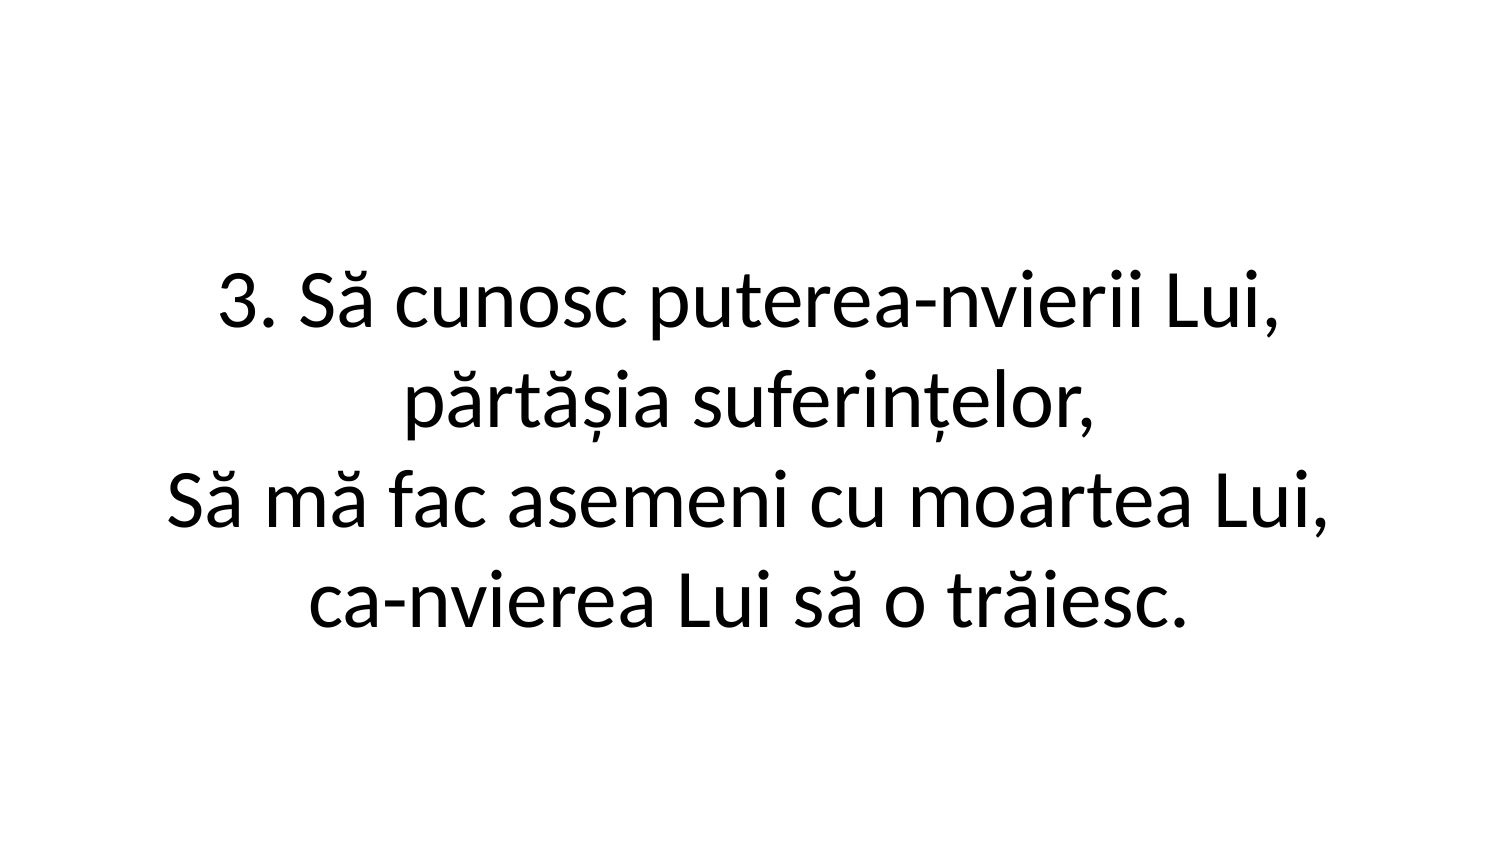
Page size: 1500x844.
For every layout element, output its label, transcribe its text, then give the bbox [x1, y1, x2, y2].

text_box 3. Să cunosc puterea-nvierii Lui, părtășia suferințelor, Să mă fac asemeni cu moartea Lui, ca-nvierea Lui să o trăiesc. [151, 192, 1349, 652]
